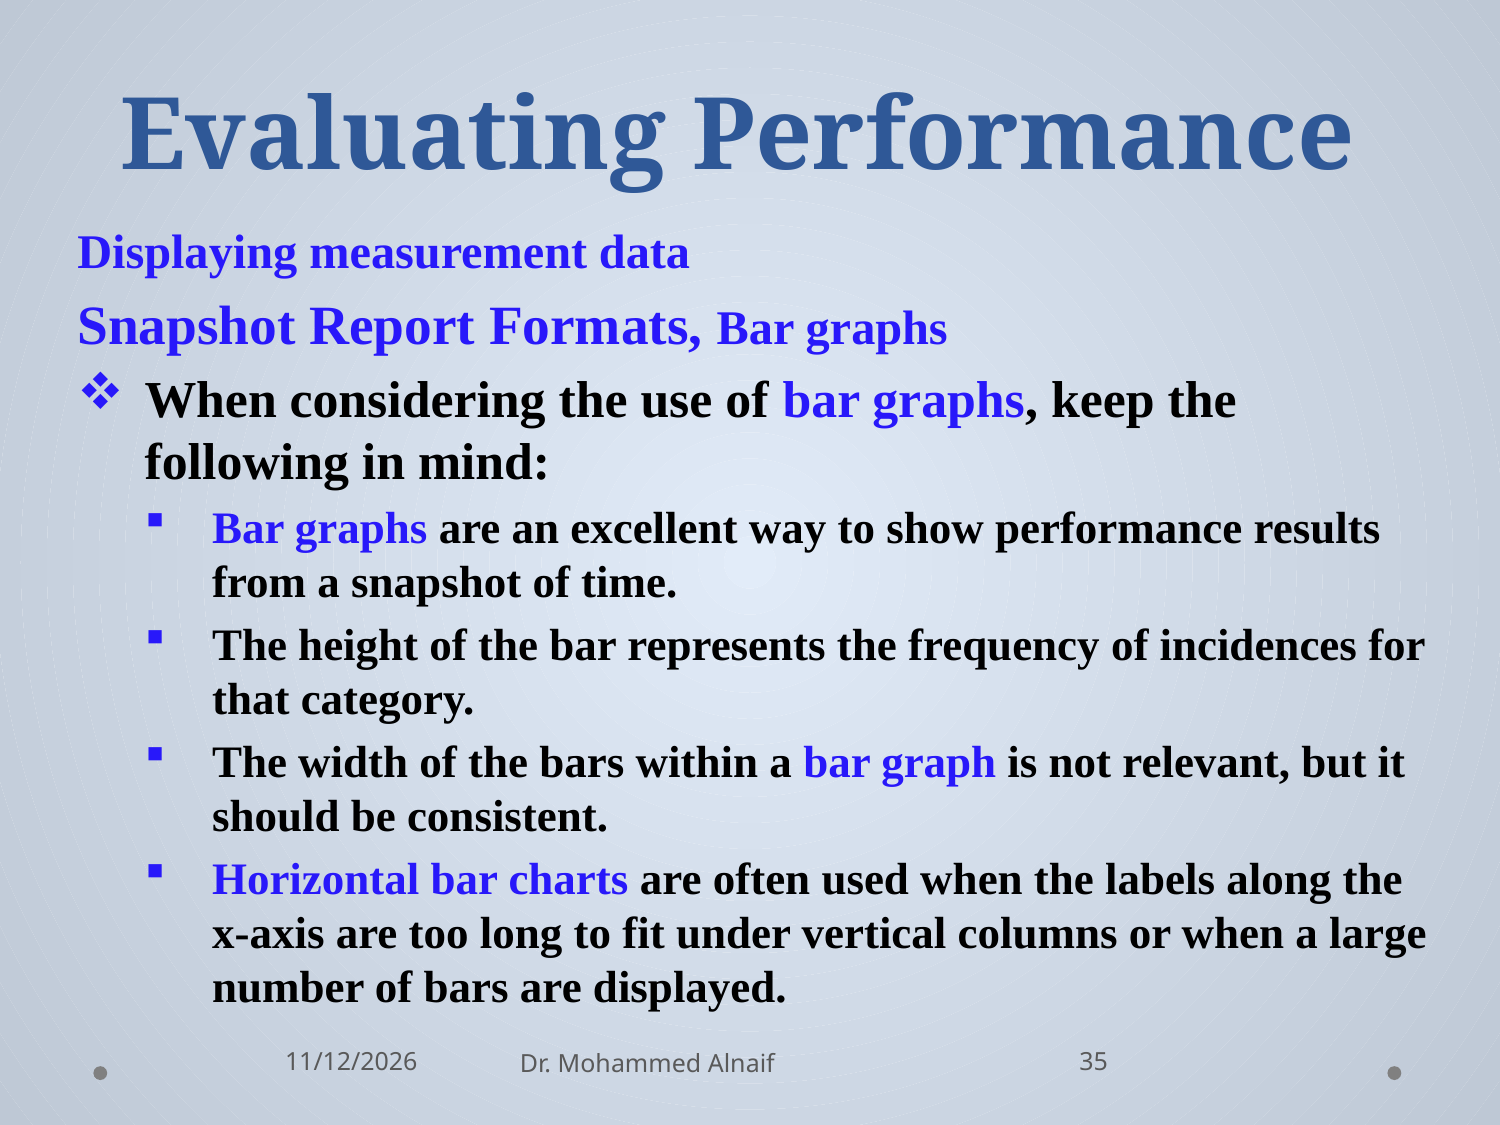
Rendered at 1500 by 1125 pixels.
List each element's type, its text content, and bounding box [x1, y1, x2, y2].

slide_number 35 [1074, 1025, 1425, 1100]
footer Dr. Mohammed Alnaif [512, 1025, 988, 1100]
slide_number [75, 1025, 425, 1100]
subtitle Displaying measurement data Snapshot Report Formats, Bar graphs When considering the use of bar graphs, keep the following in mind: Bar graphs are an excellent way to show performance results from a snapshot of time. The height of the bar represents the frequency of incidences for that category. The width of the bars within a bar graph is not relevant, but it should be consistent. Horizontal bar charts are often used when the labels along the x-axis are too long to fit under vertical columns or when a large number of bars are displayed. [62, 212, 1450, 1025]
title Evaluating Performance [99, 50, 1376, 197]
